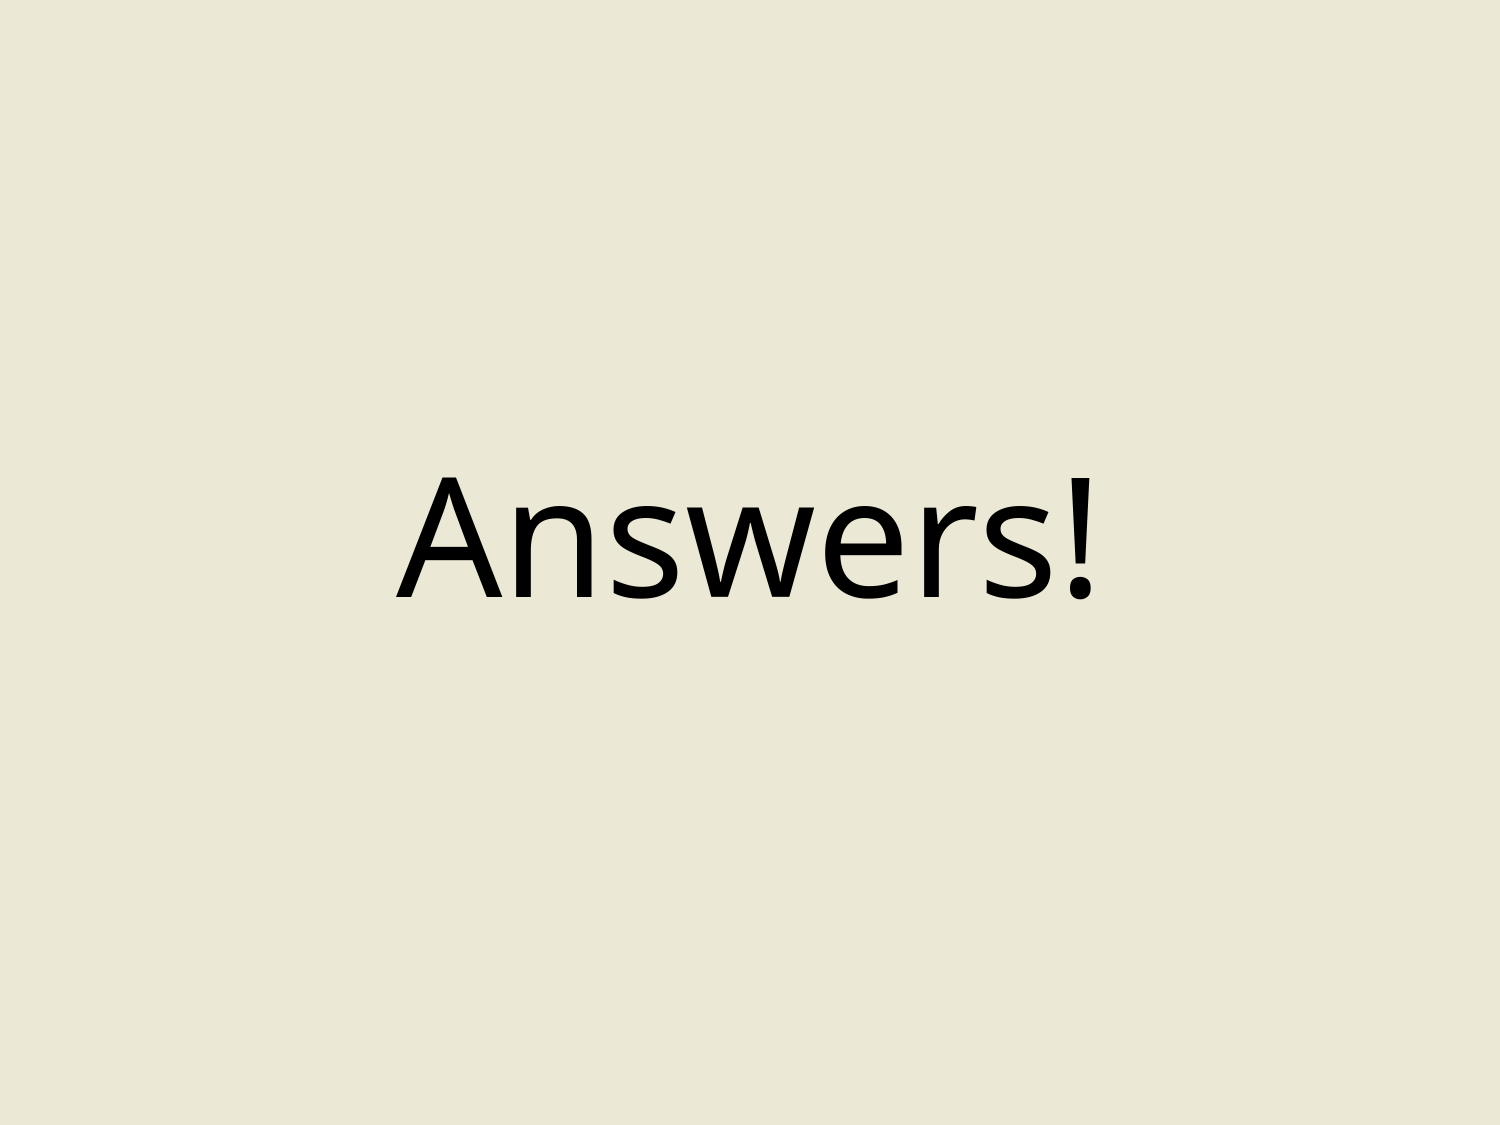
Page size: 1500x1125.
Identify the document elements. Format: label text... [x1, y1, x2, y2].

title Answers! [74, 437, 1426, 626]
